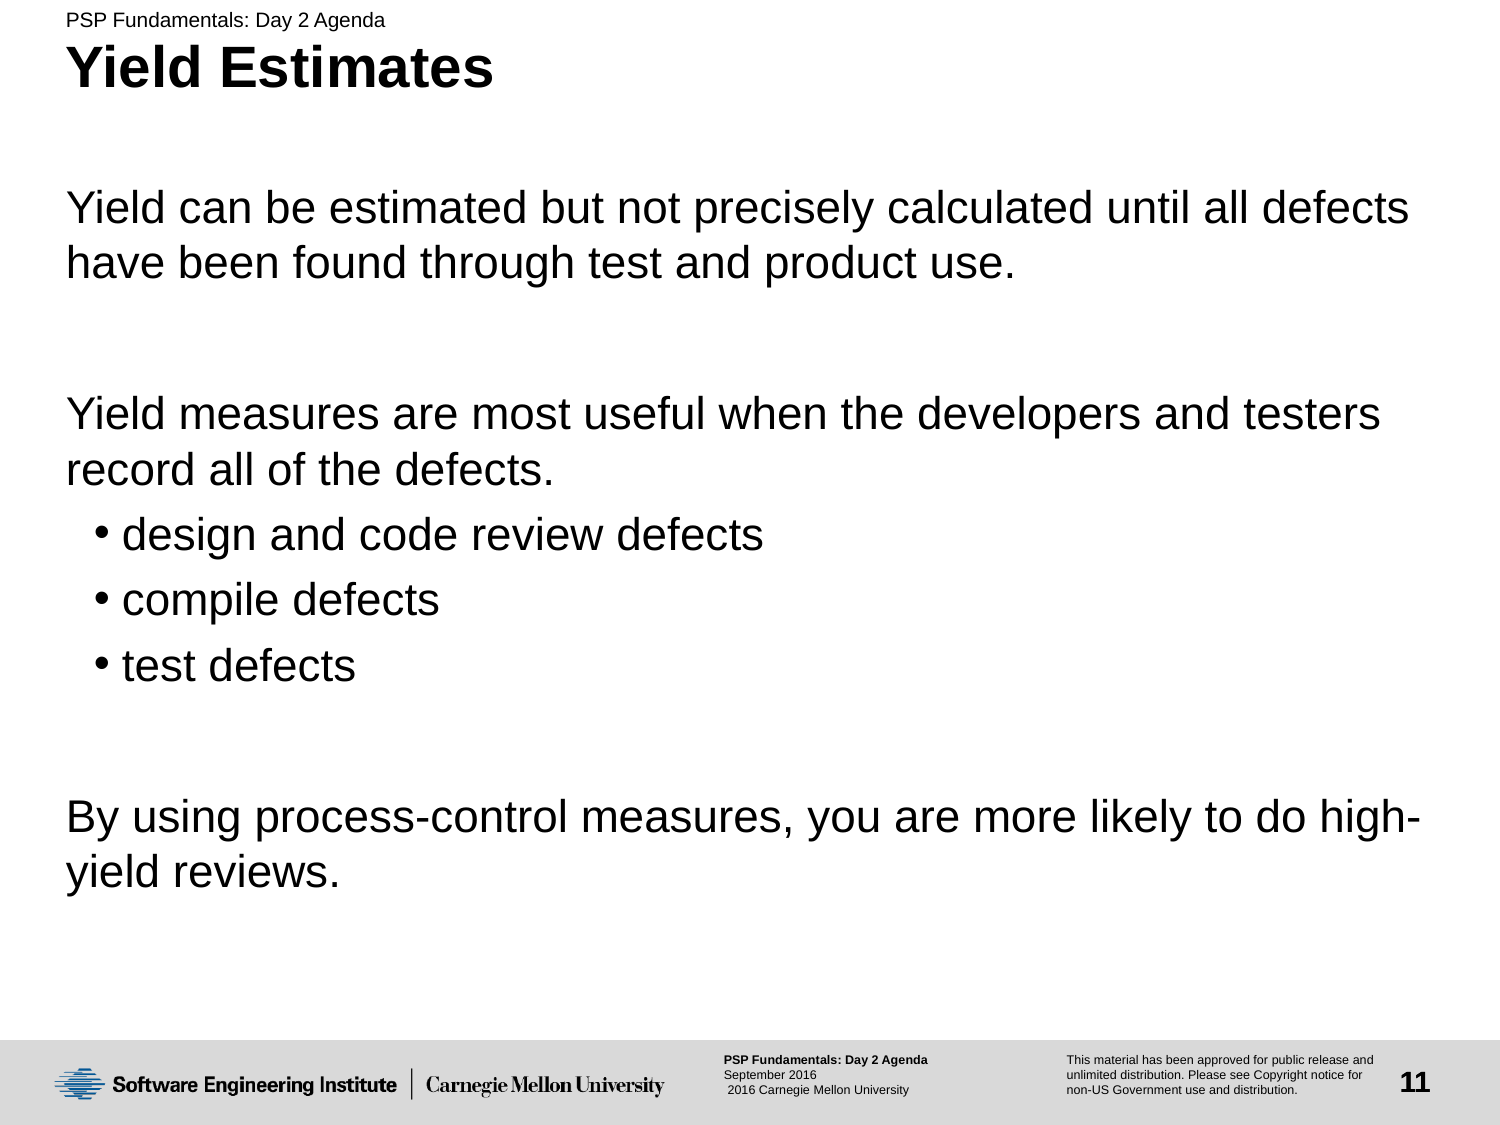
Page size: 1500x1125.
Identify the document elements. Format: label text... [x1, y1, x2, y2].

title Yield Estimates [65, 37, 1430, 148]
list Yield can be estimated but not precisely calculated until all defects have been found through test and product use. Yield measures are most useful when the developers and testers record all of the defects. design and code review defects compile defects test defects By using process-control measures, you are more likely to do high-yield reviews. [65, 177, 1431, 1000]
picture [46, 1061, 673, 1104]
